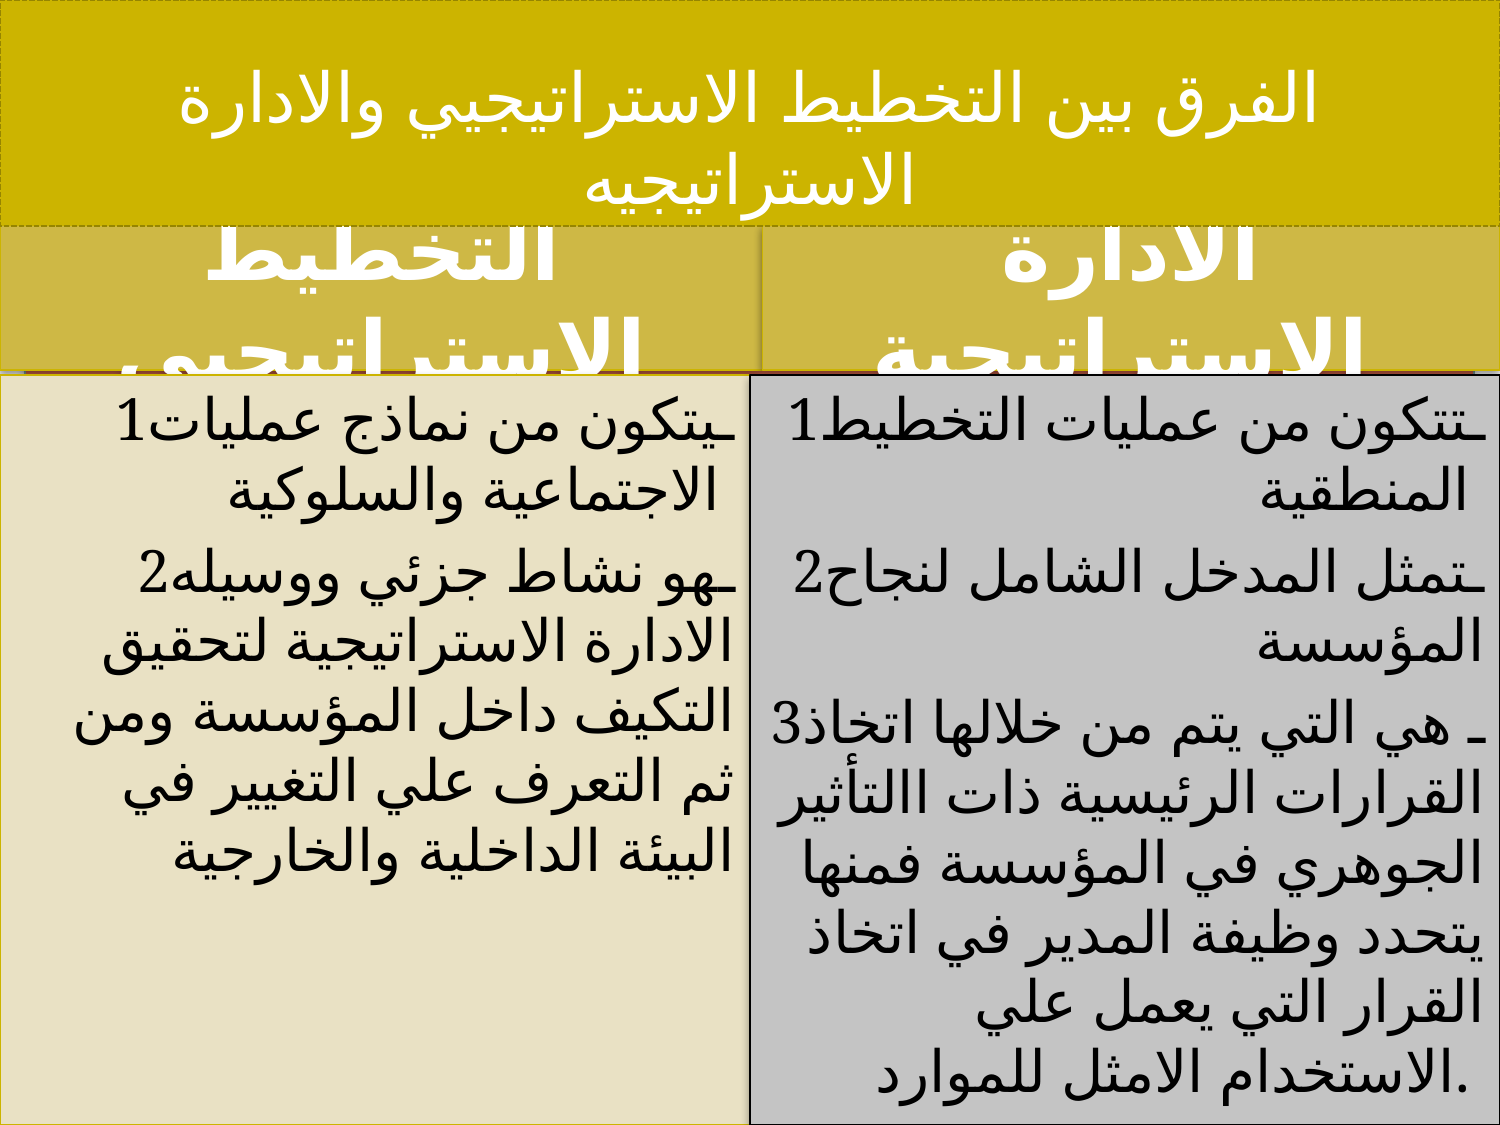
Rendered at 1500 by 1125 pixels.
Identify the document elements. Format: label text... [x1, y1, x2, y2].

list الادارة الاستراتيجية [762, 227, 1500, 371]
list 1ـيتكون من نماذج عمليات الاجتماعية والسلوكية 2ـهو نشاط جزئي ووسيله الادارة الاستراتيجية لتحقيق التكيف داخل المؤسسة ومن ثم التعرف علي التغيير في البيئة الداخلية والخارجية [0, 374, 748, 1125]
title الفرق بين التخطيط الاستراتيجيي والادارة الاستراتيجيه [0, 0, 1500, 227]
list التخطيط الاستراتيجيي [0, 227, 757, 371]
list 1ـتتكون من عمليات التخطيط المنطقية 2ـتمثل المدخل الشامل لنجاح المؤسسة 3ـ هي التي يتم من خلالها اتخاذ القرارات الرئيسية ذات االتأثير الجوهري في المؤسسة فمنها يتحدد وظيفة المدير في اتخاذ القرار التي يعمل علي الاستخدام الامثل للموارد. [749, 374, 1500, 1125]
